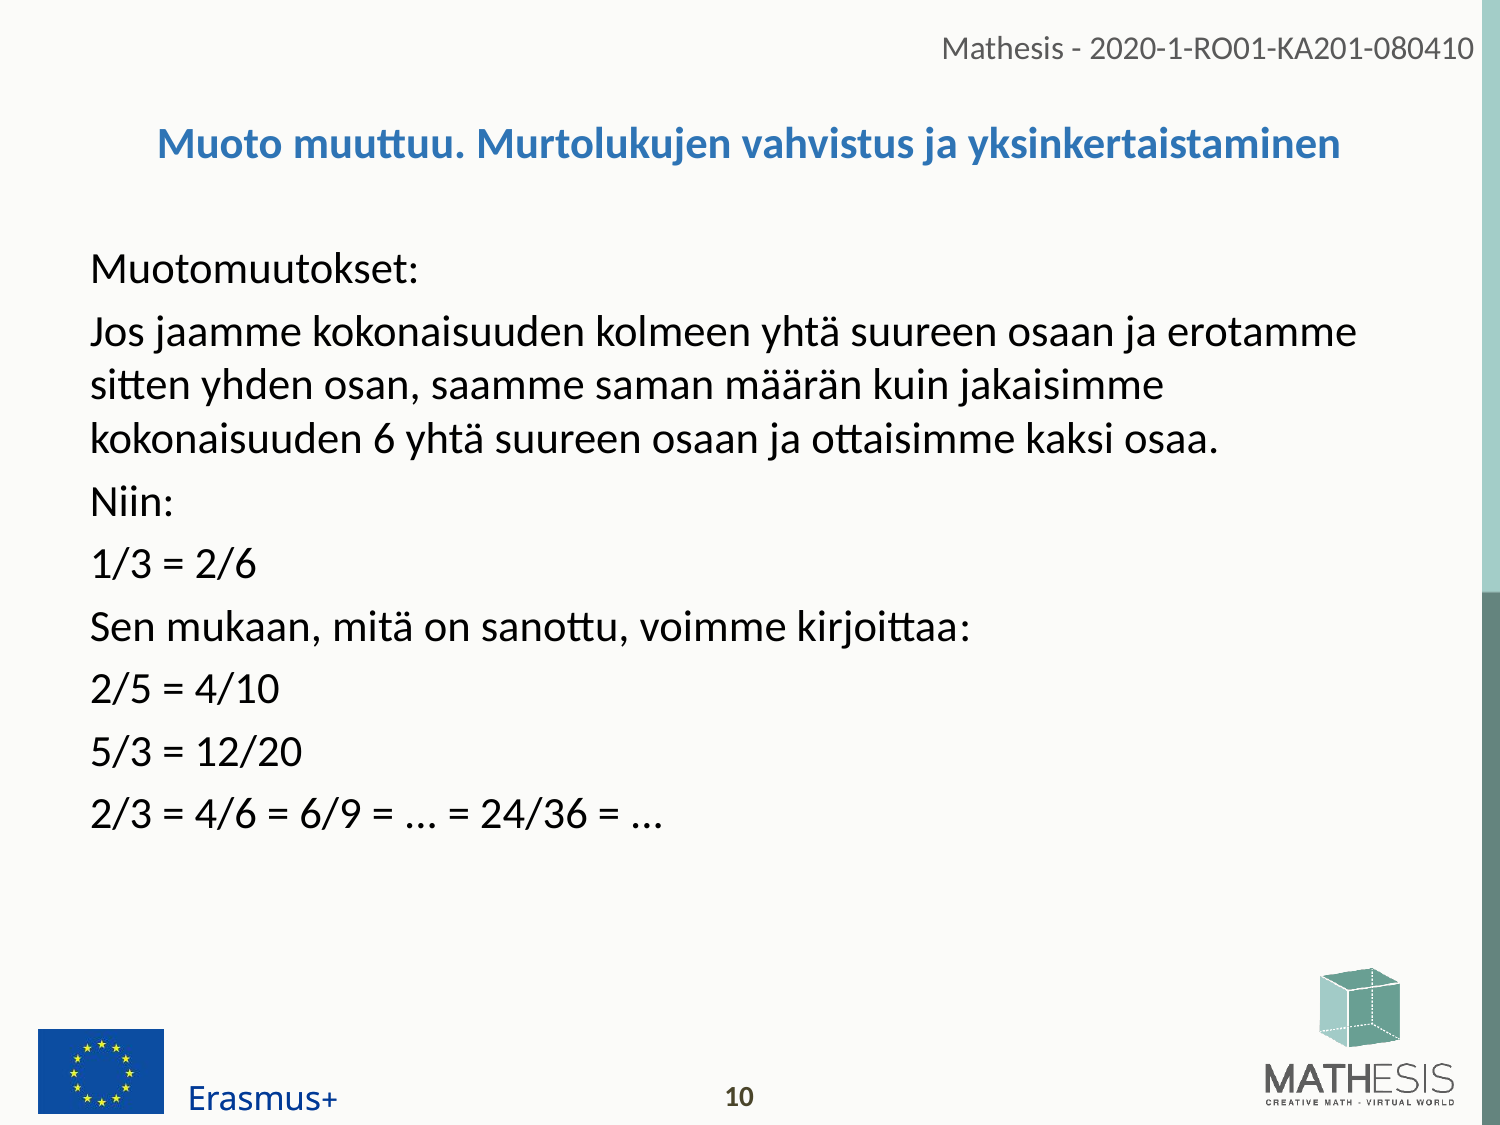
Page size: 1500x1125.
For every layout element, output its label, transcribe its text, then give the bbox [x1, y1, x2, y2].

picture [38, 1029, 164, 1114]
list Muoto muuttuu. Murtolukujen vahvistus ja yksinkertaistaminen Muotomuutokset: Jos jaamme kokonaisuuden kolmeen yhtä suureen osaan ja erotamme sitten yhden osan, saamme saman määrän kuin jakaisimme kokonaisuuden 6 yhtä suureen osaan ja ottaisimme kaksi osaa. Niin: 1/3 = 2/6 Sen mukaan, mitä on sanottu, voimme kirjoittaa: 2/5 = 4/10 5/3 = 12/20 2/3 = 4/6 = 6/9 = ... = 24/36 = ... [75, 106, 1425, 849]
